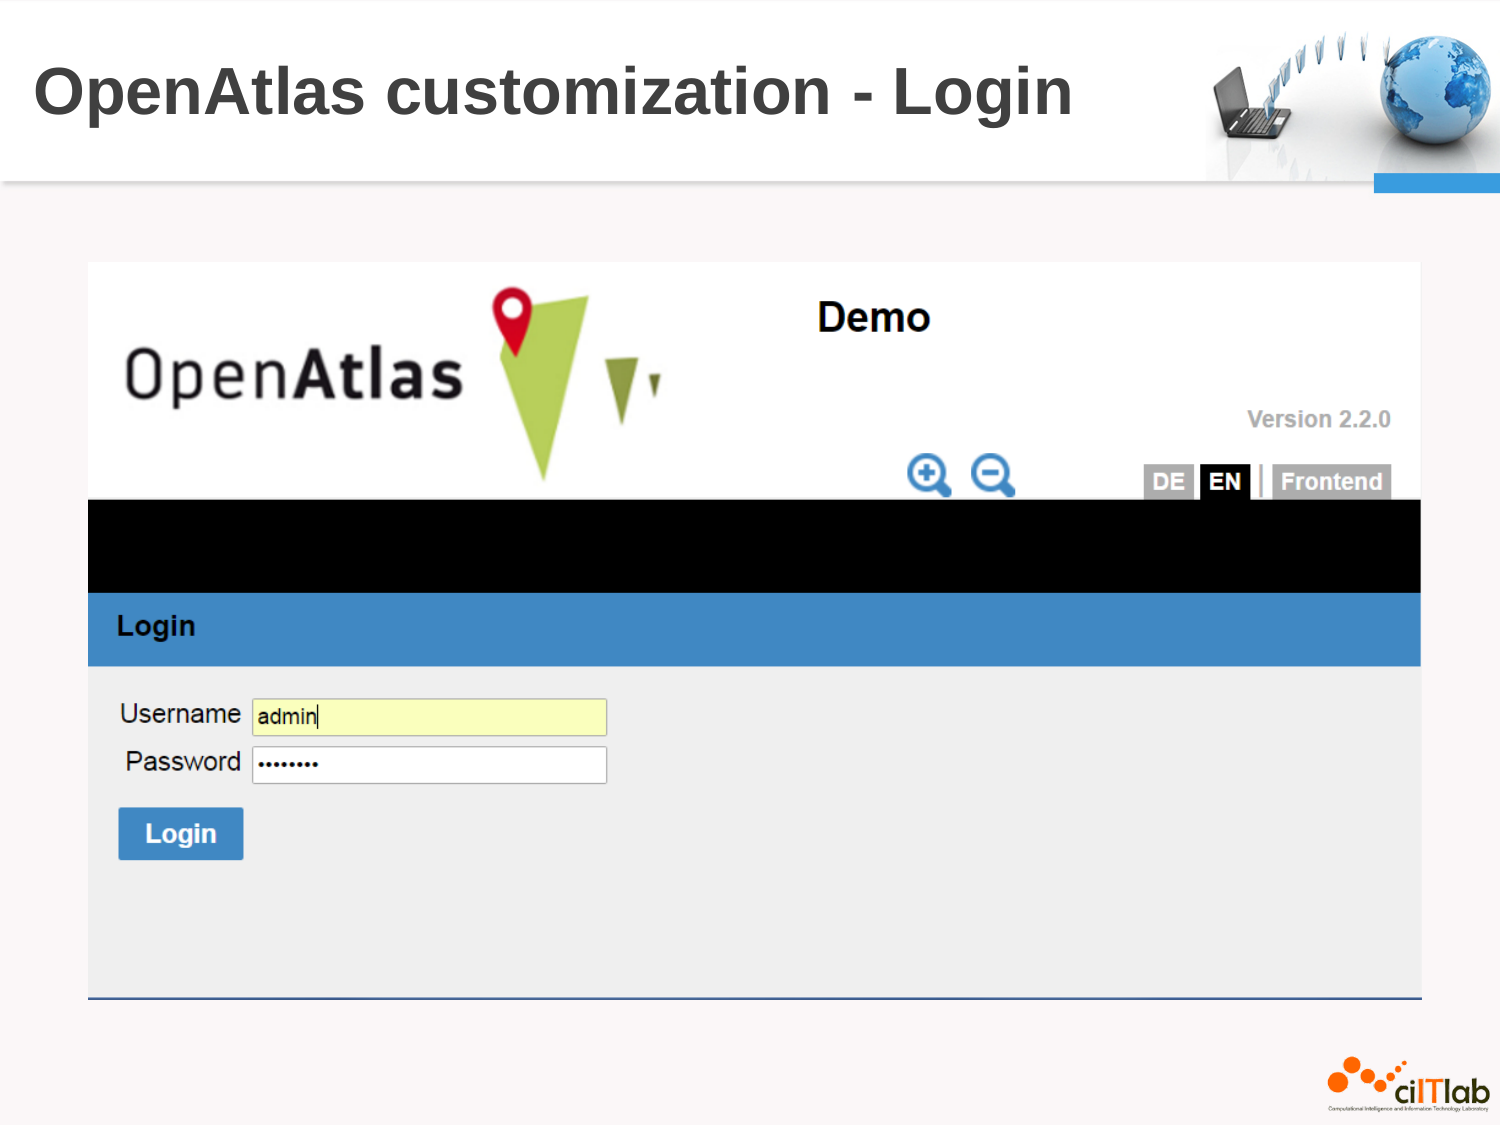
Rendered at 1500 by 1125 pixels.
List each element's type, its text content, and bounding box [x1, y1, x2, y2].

picture [0, 176, 1500, 1125]
title OpenAtlas customization - Login [0, 0, 1500, 176]
